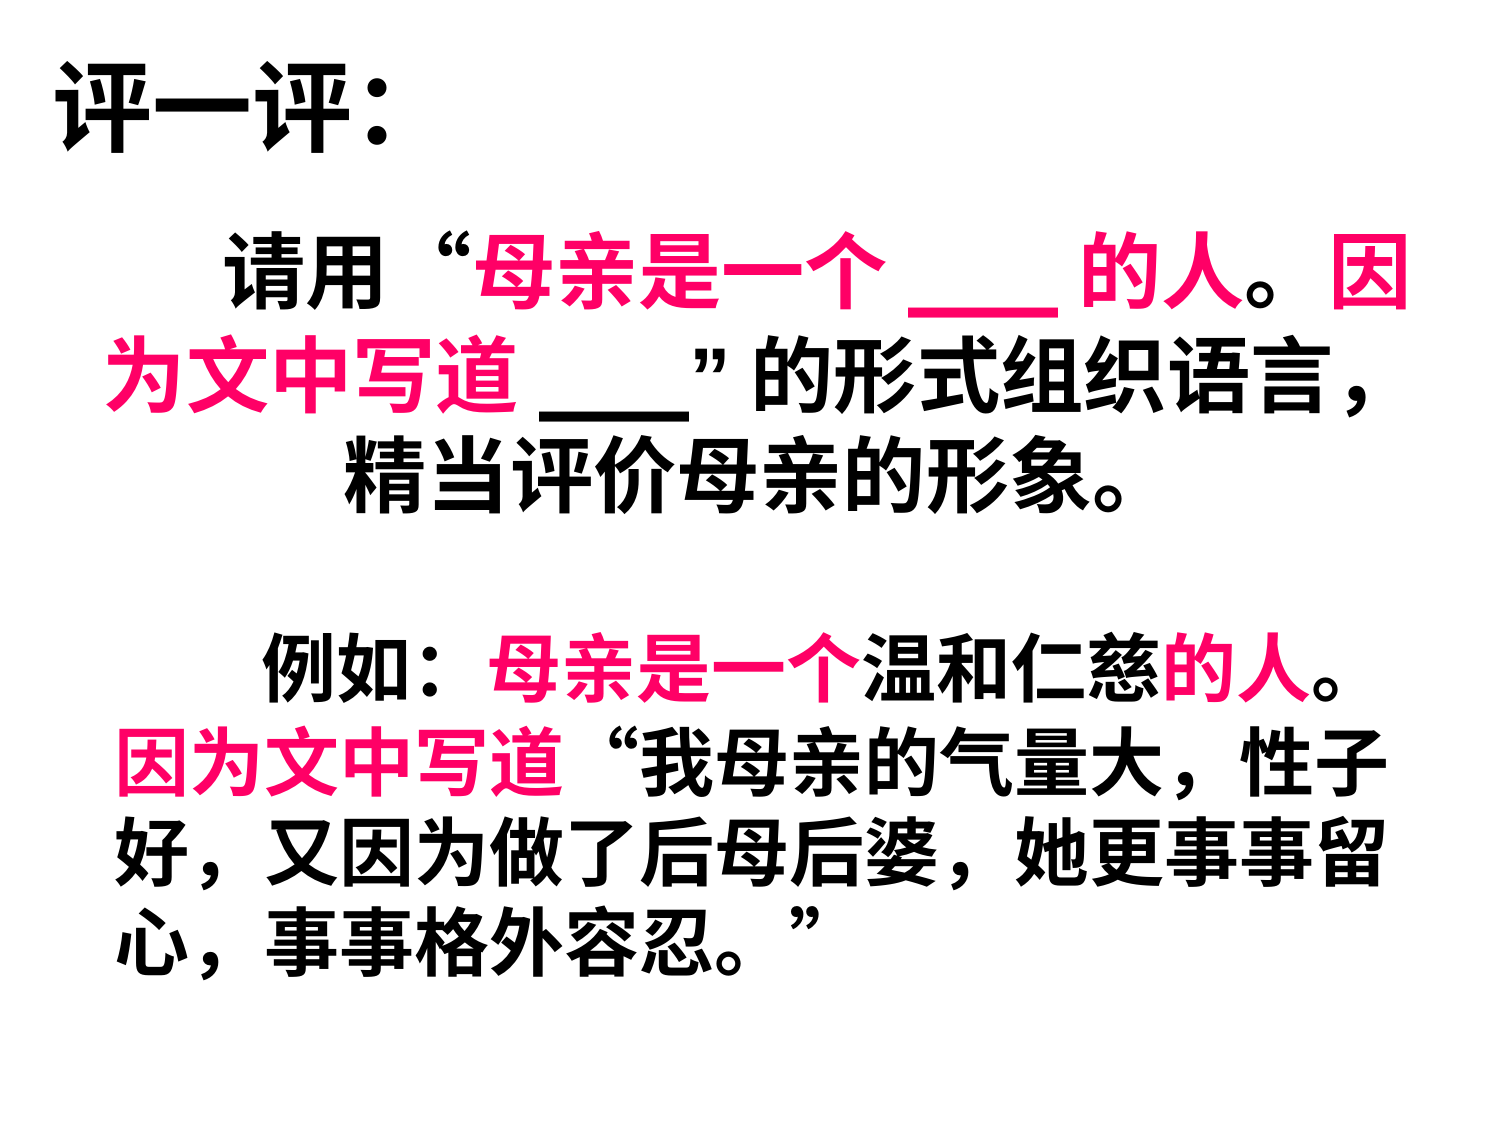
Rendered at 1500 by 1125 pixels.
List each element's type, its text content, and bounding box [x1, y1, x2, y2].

text_box 例如：母亲是一个温和仁慈的人。因为文中写道“我母亲的气量大，性子好，又因为做了后母后婆，她更事事留心，事事格外容忍。” [100, 597, 1418, 993]
title 请用“母亲是一个___的人。因为文中写道___”的形式组织语言，精当评价母亲的形象。 [53, 125, 1467, 601]
text_box 评一评： [37, 37, 850, 173]
